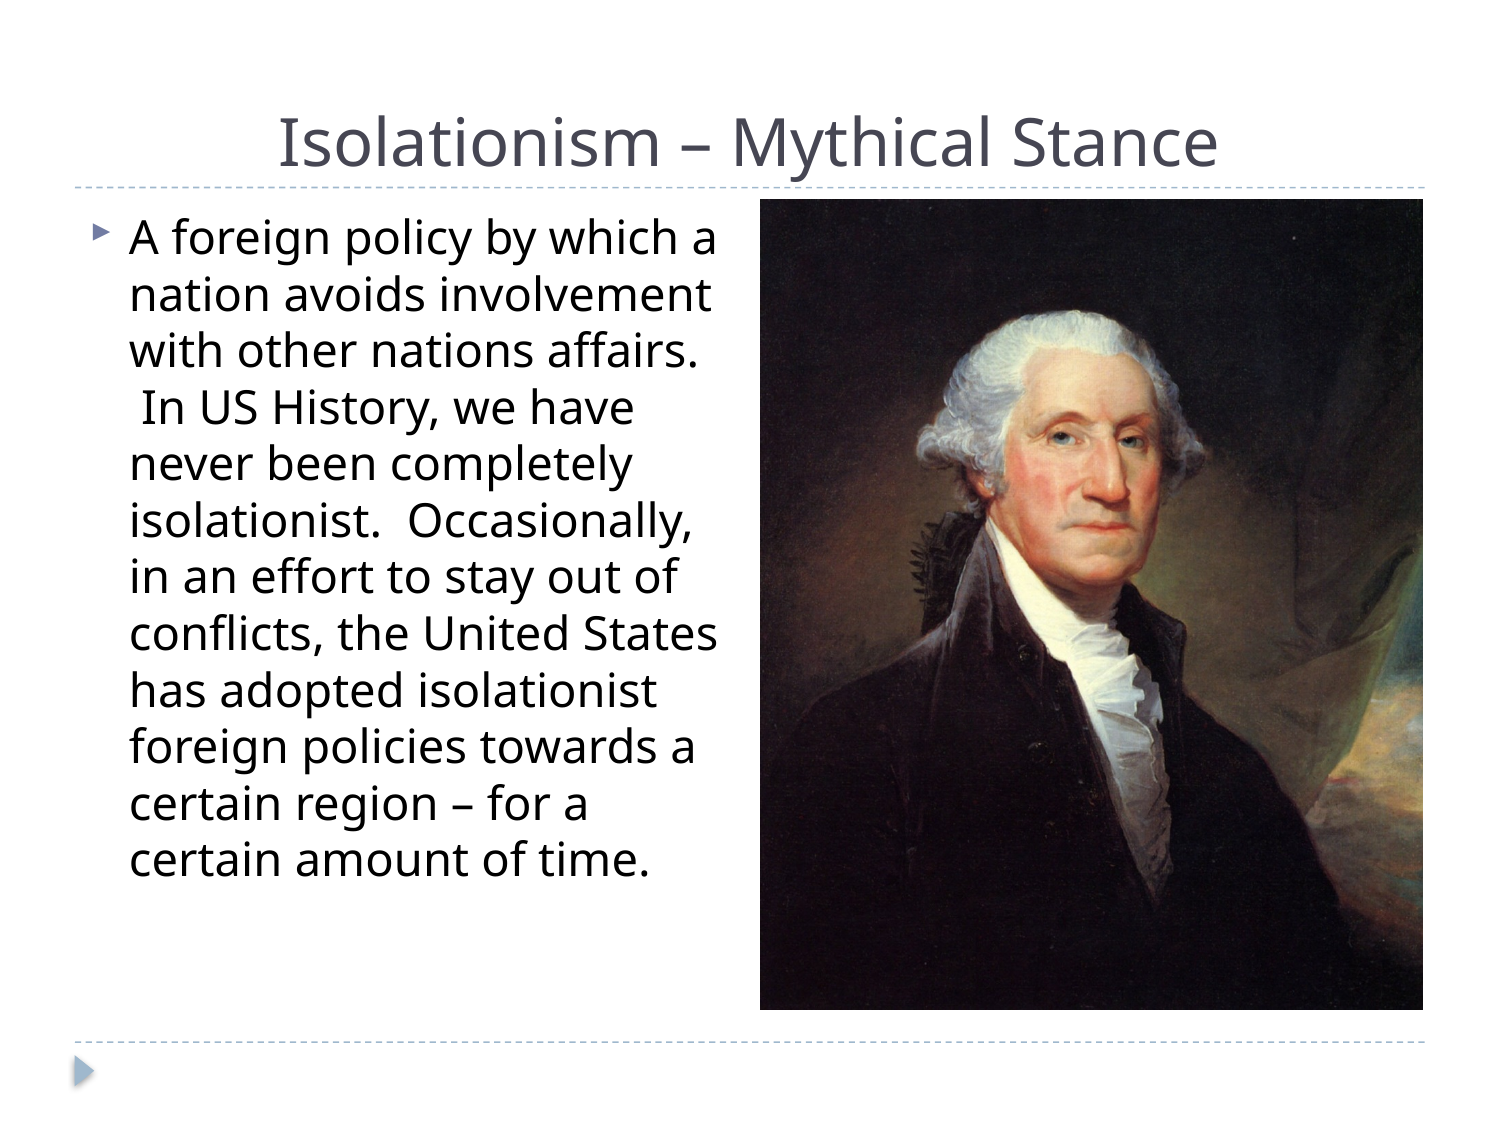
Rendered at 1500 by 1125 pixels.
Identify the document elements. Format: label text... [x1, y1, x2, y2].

list A foreign policy by which a nation avoids involvement with other nations affairs. In US History, we have never been completely isolationist. Occasionally, in an effort to stay out of conflicts, the United States has adopted isolationist foreign policies towards a certain region – for a certain amount of time. [75, 200, 738, 1010]
title Isolationism – Mythical Stance [75, 37, 1425, 188]
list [760, 199, 1423, 1010]
